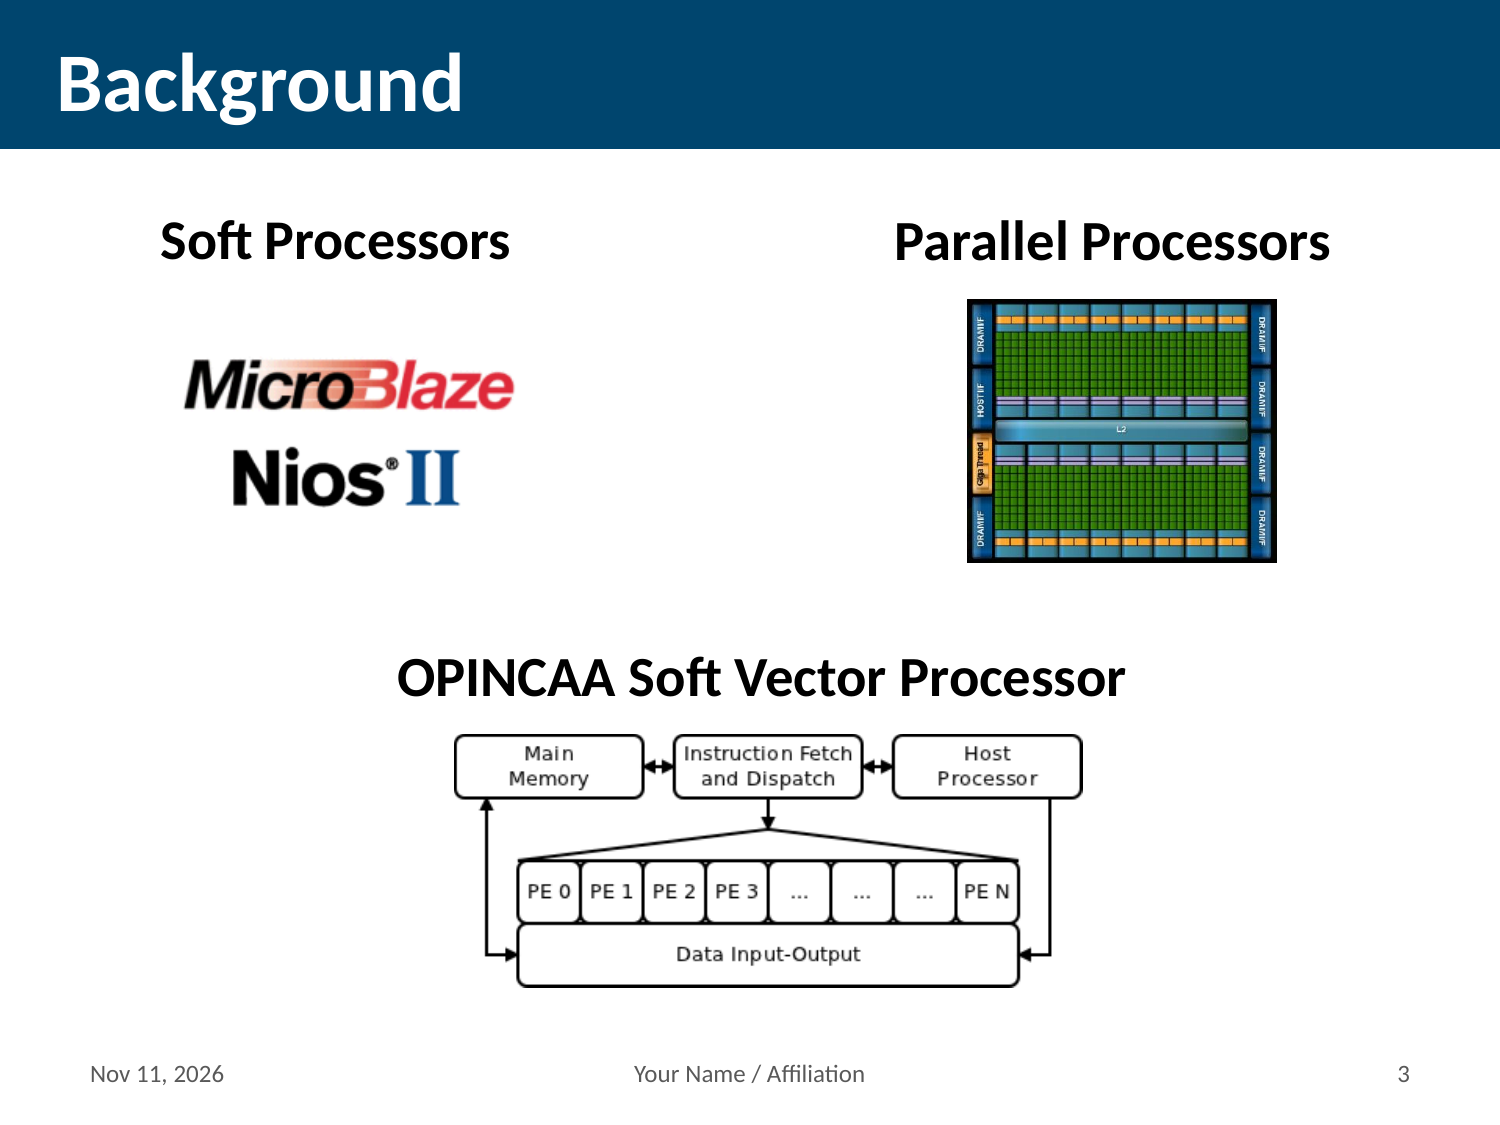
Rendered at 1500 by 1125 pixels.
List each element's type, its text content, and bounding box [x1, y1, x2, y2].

picture [228, 441, 466, 517]
text_box Parallel Processors [879, 196, 1365, 279]
text_box OPINCAA Soft Vector Processor [382, 632, 1177, 716]
slide_number 11-Mar-15 [75, 1042, 254, 1103]
slide_number 2 [1246, 1042, 1425, 1103]
footer Your Name / Affiliation [277, 1042, 1223, 1103]
picture [454, 734, 1083, 988]
list Soft Processors [145, 196, 561, 279]
picture [967, 299, 1277, 563]
picture [170, 337, 523, 425]
title Background [41, 15, 1459, 142]
